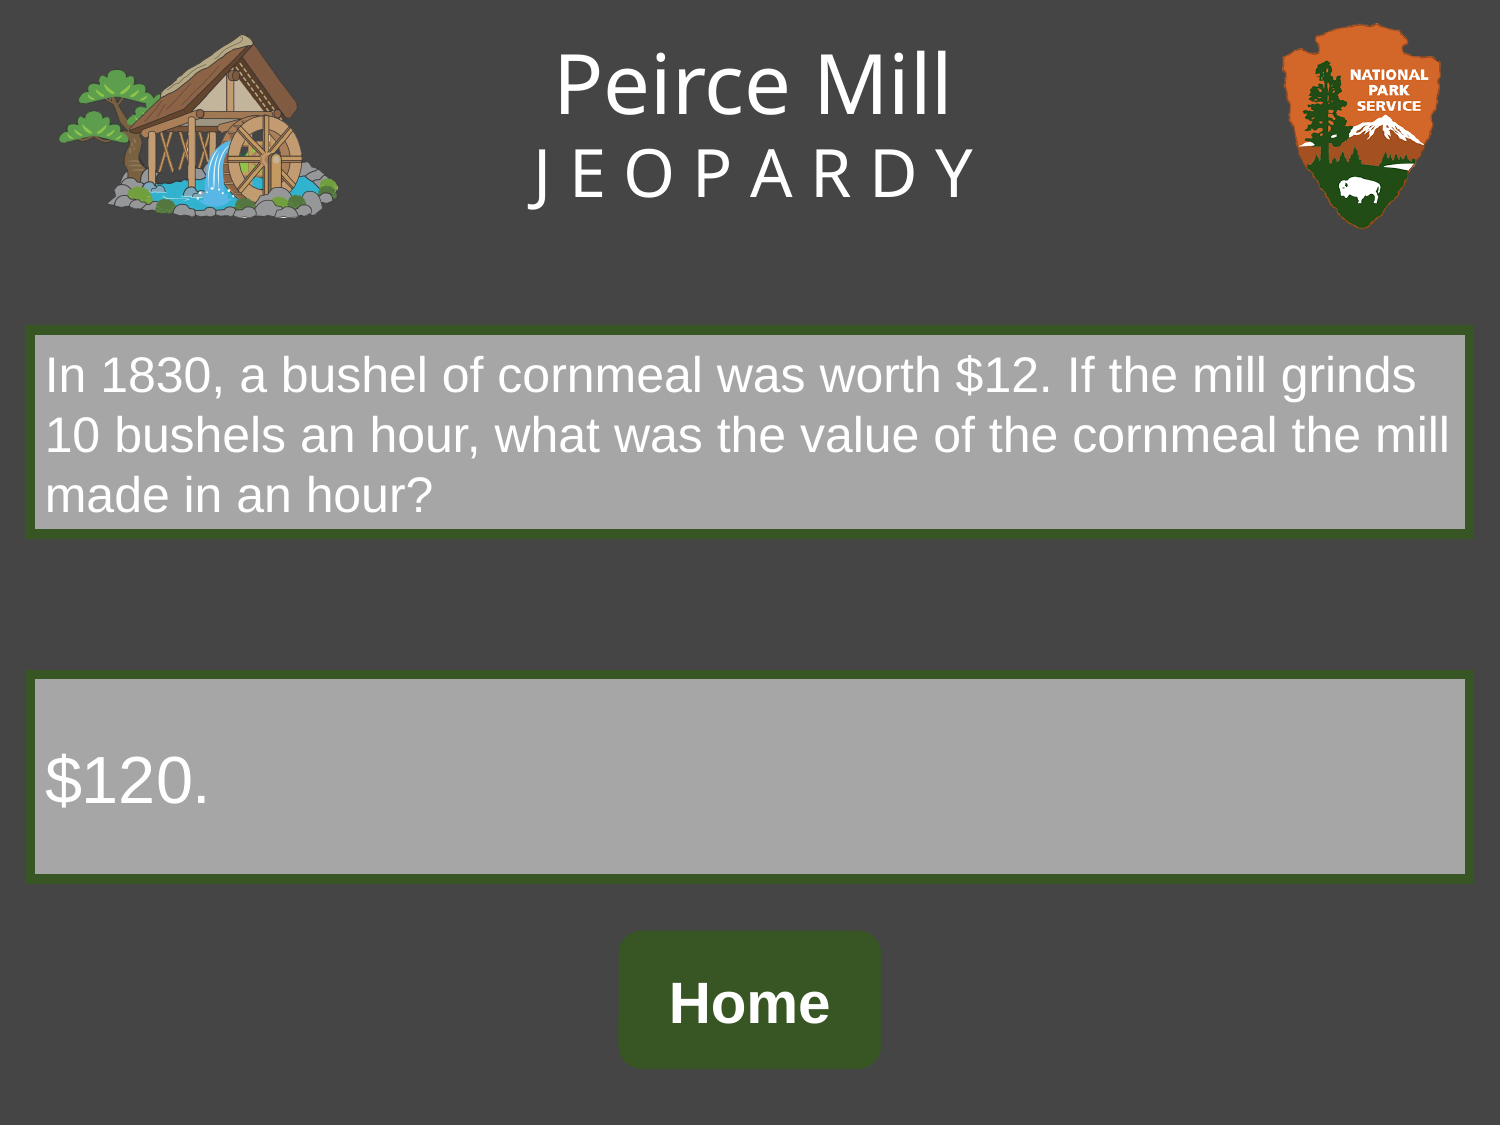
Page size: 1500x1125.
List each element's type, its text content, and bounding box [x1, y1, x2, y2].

text_box $120. [30, 674, 1470, 879]
picture [58, 34, 338, 218]
text_box In 1830, a bushel of cornmeal was worth $12. If the mill grinds 10 bushels an hour, what was the value of the cornmeal the mill made in an hour? [30, 329, 1470, 535]
text_box Home [617, 929, 883, 1070]
picture [1282, 23, 1441, 229]
text_box Peirce Mill J E O P A R D Y [485, 23, 1023, 219]
